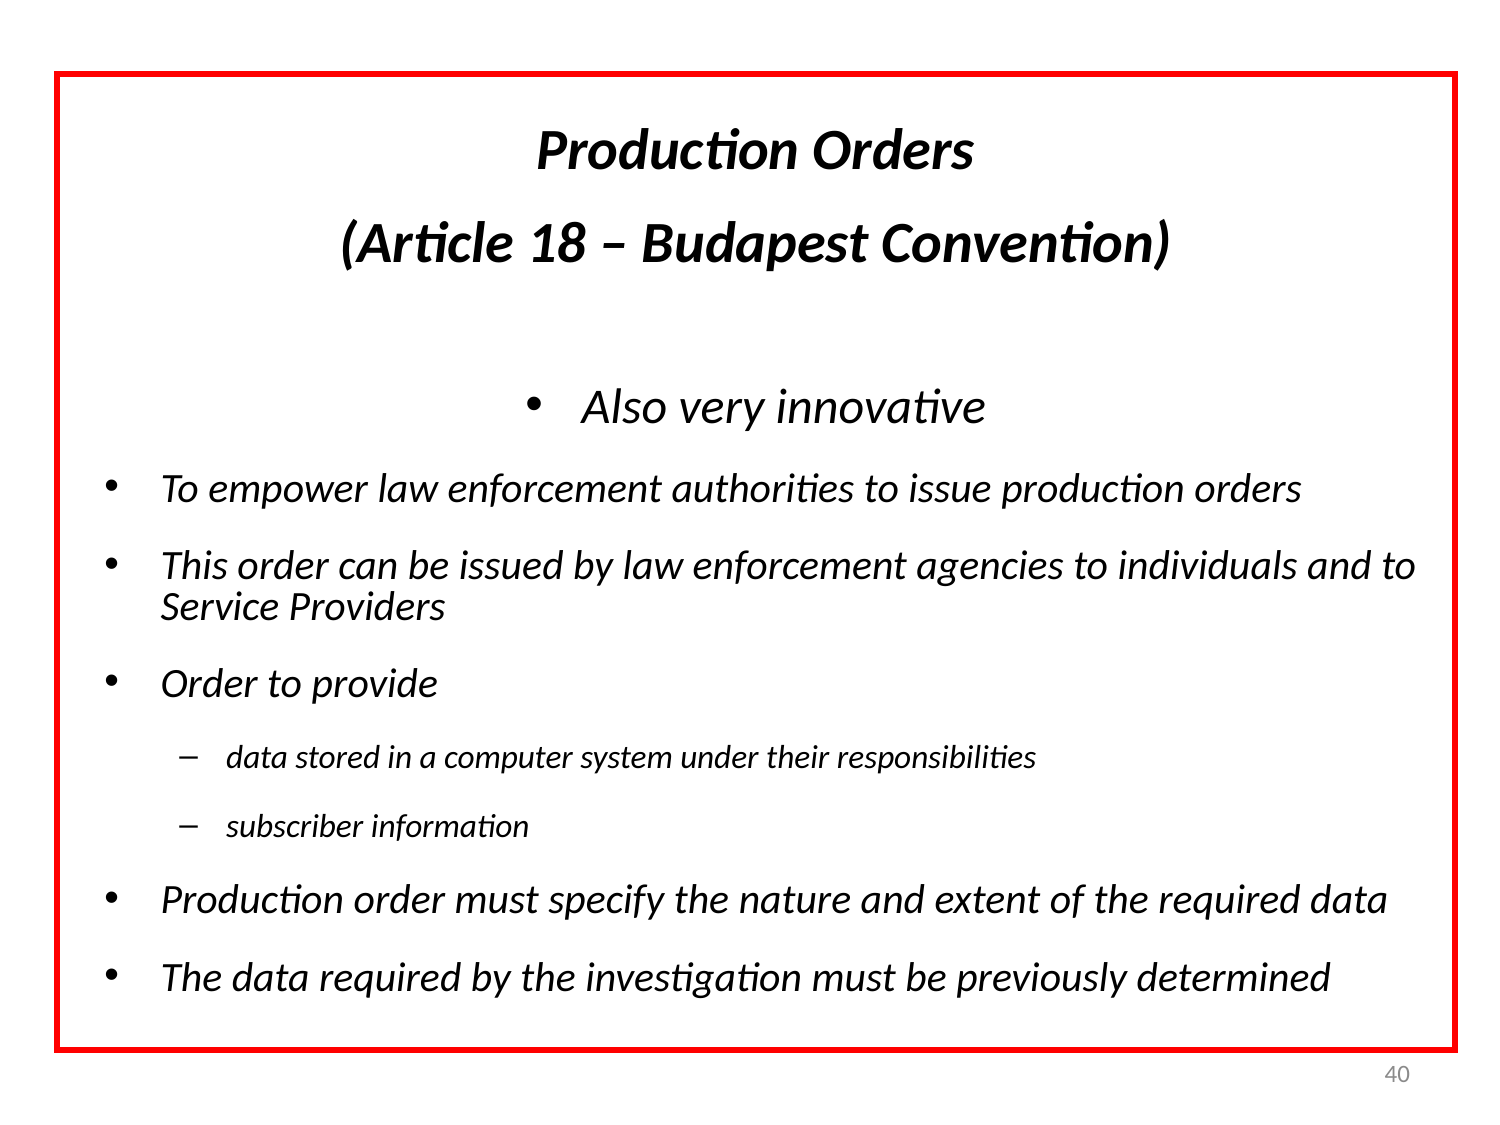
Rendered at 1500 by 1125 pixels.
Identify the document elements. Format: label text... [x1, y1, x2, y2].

slide_number 40 [1074, 1050, 1425, 1103]
text_box Production Orders (Article 18 – Budapest Convention) Also very innovative To empower law enforcement authorities to issue production orders This order can be issued by law enforcement agencies to individuals and to Service Providers Order to provide data stored in a computer system under their responsibilities subscriber information Production order must specify the nature and extent of the required data The data required by the investigation must be previously determined [57, 73, 1455, 1050]
